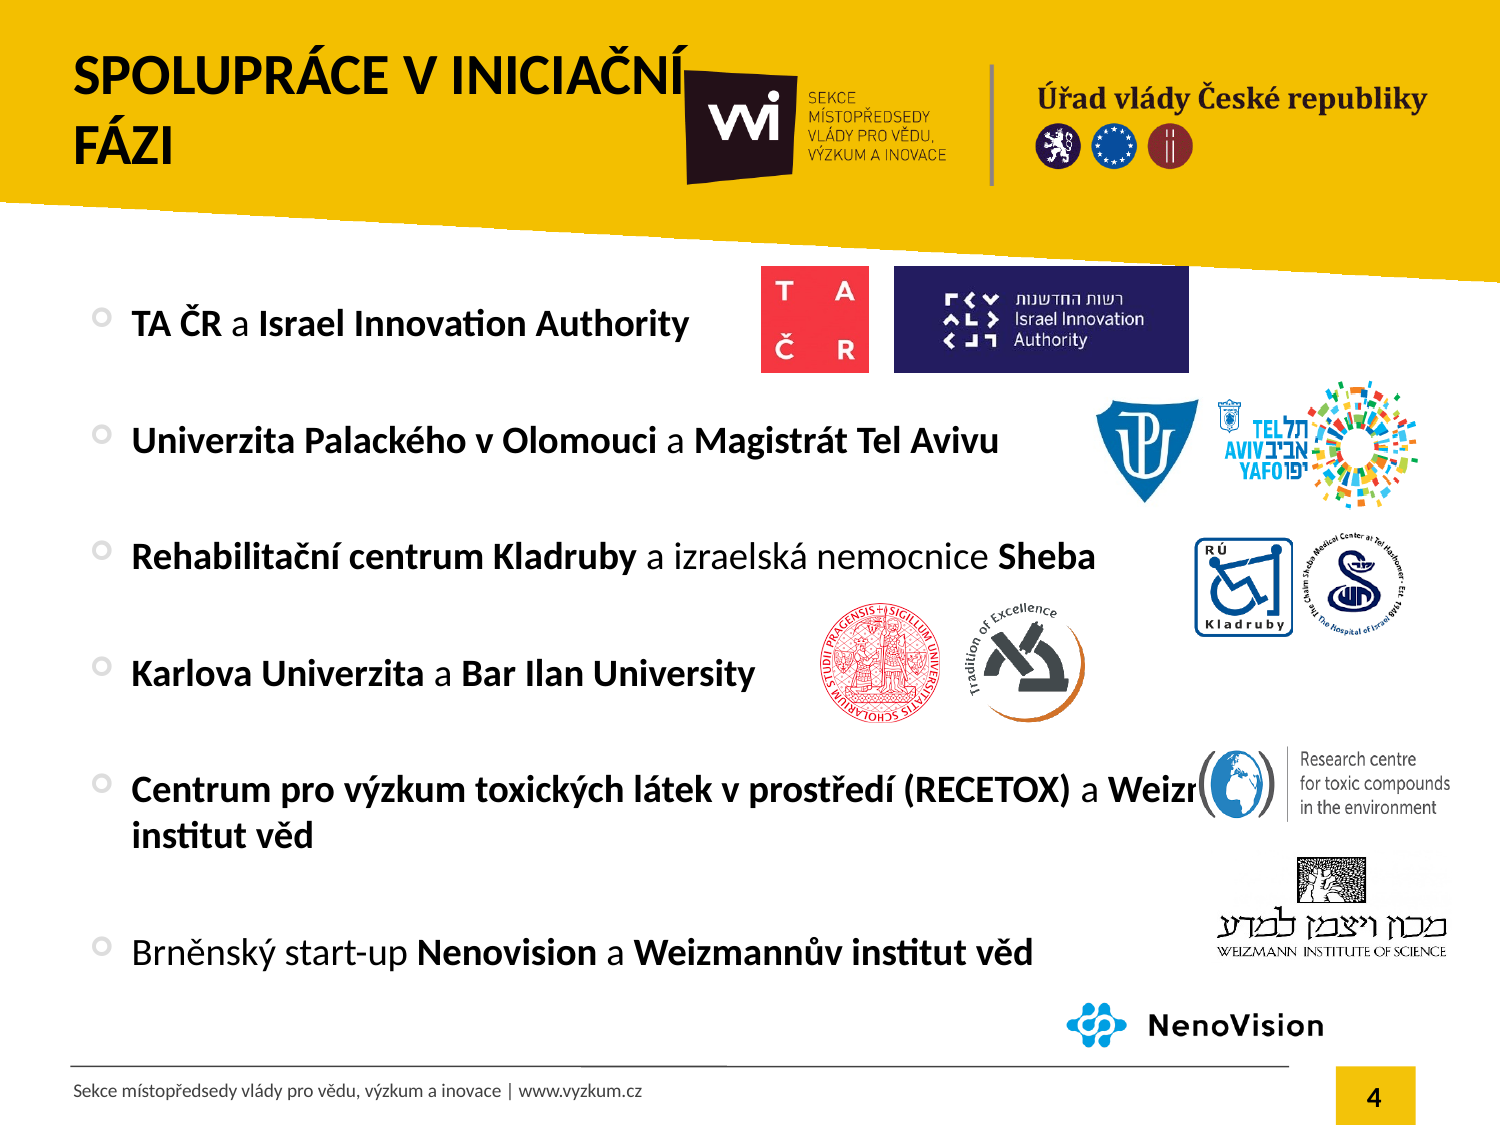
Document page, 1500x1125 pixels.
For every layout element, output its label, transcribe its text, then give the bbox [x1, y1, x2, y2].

picture [819, 603, 940, 724]
picture [962, 599, 1094, 727]
list TA ČR a Israel Innovation Authority Univerzita Palackého v Olomouci a Magistrát Tel Avivu Rehabilitační centrum Kladruby a izraelská nemocnice Sheba Karlova Univerzita a Bar Ilan University Centrum pro výzkum toxických látek v prostředí (RECETOX) a Weizmannův institut věd Brněnský start-up Nenovision a Weizmannův institut věd [75, 290, 1418, 985]
picture [1196, 743, 1452, 824]
picture [0, 0, 1500, 374]
picture [1024, 849, 1452, 1090]
picture [1217, 379, 1419, 511]
title Spolupráce v iniciační fázi [58, 101, 715, 184]
slide_number 4 [1324, 1066, 1425, 1125]
picture [1081, 385, 1213, 516]
picture [1193, 530, 1414, 638]
